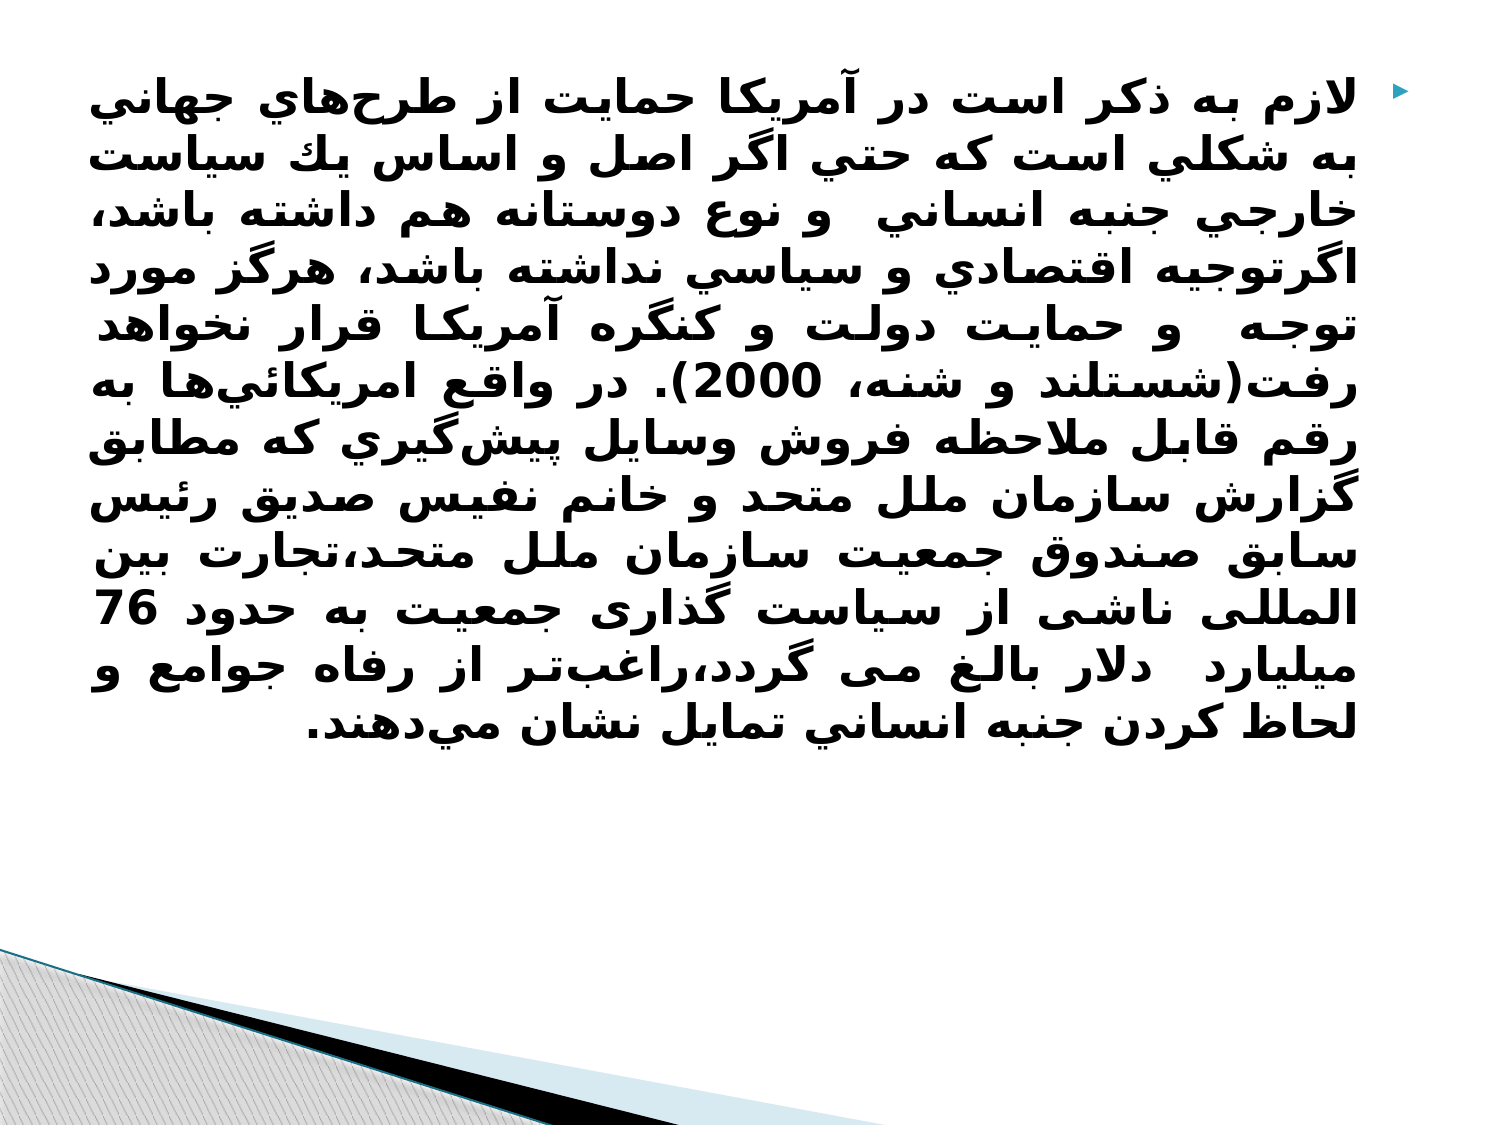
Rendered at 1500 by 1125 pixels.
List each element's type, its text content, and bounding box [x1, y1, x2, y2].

list لازم به ذكر است در آمريكا حمايت از طرح‌هاي جهاني به شكلي است كه حتي اگر اصل و اساس يك سياست خارجي جنبه انساني و نوع دوستانه هم داشته باشد، اگرتوجيه اقتصادي و سياسي نداشته باشد، هرگز مورد توجه و حمايت دولت و كنگره آمريكا قرار نخواهد رفت(شستلند و شنه، 2000). در واقع امريكائي‌ها به رقم قابل ملاحظه فروش وسايل پيش‌گيري كه مطابق گزارش سازمان ملل متحد و خانم نفیس صدیق رئیس سابق صندوق جمعیت سازمان ملل متحد،تجارت بین المللی ناشی از سیاست گذاری جمعیت به حدود 76 میلیارد دلار بالغ می گردد،راغب‌تر از رفاه جوامع و لحاظ كردن جنبه انساني تمايل نشان مي‌دهند. [70, 58, 1421, 801]
